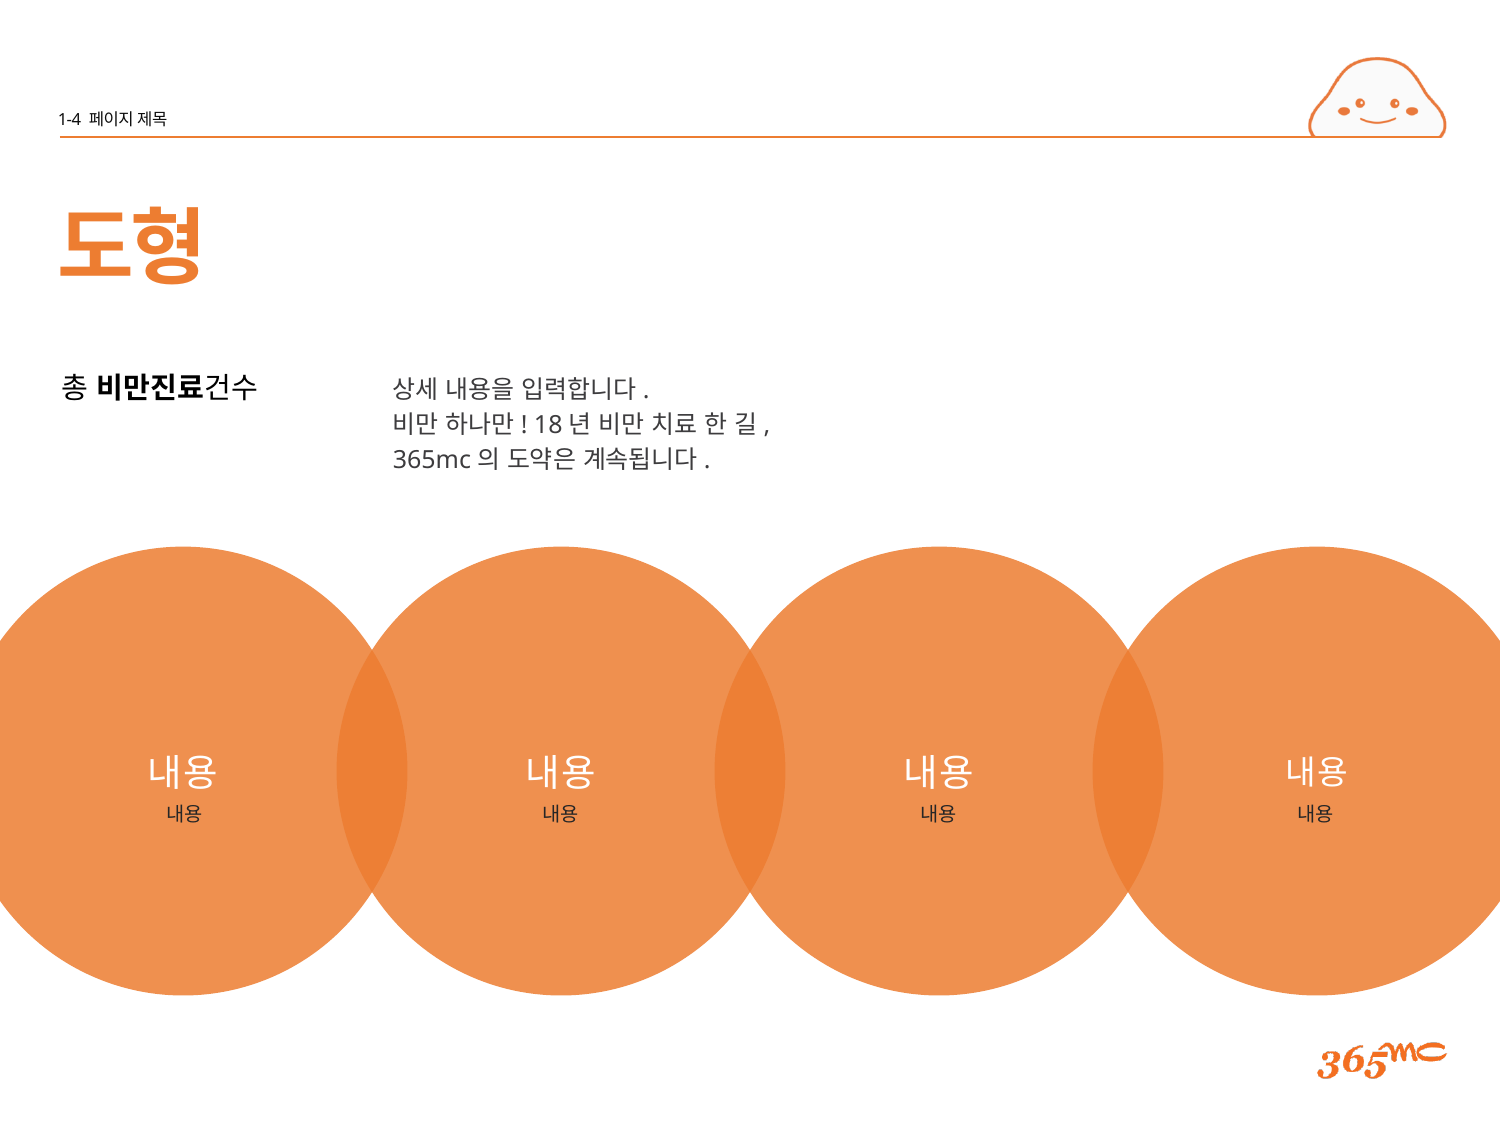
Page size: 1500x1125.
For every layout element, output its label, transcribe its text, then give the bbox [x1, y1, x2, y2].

text_box 1-4 페이지 제목 [43, 101, 303, 137]
text_box 내용 [527, 794, 594, 834]
picture [1304, 1022, 1459, 1096]
text_box 내용 [1090, 544, 1500, 998]
text_box 상세 내용을 입력합니다. 비만 하나만! 18년 비만 치료 한 길, 365mc의 도약은 계속됩니다. [377, 366, 1475, 495]
text_box 총 비만진료건수 [46, 361, 378, 398]
picture [1258, 0, 1495, 138]
text_box 내용 [905, 794, 973, 834]
text_box 내용 [151, 794, 218, 834]
text_box 내용 [0, 544, 372, 998]
text_box 내용 [712, 544, 1128, 998]
title 도형 [42, 196, 1190, 292]
text_box 내용 [334, 544, 750, 998]
text_box 내용 [1282, 794, 1350, 834]
